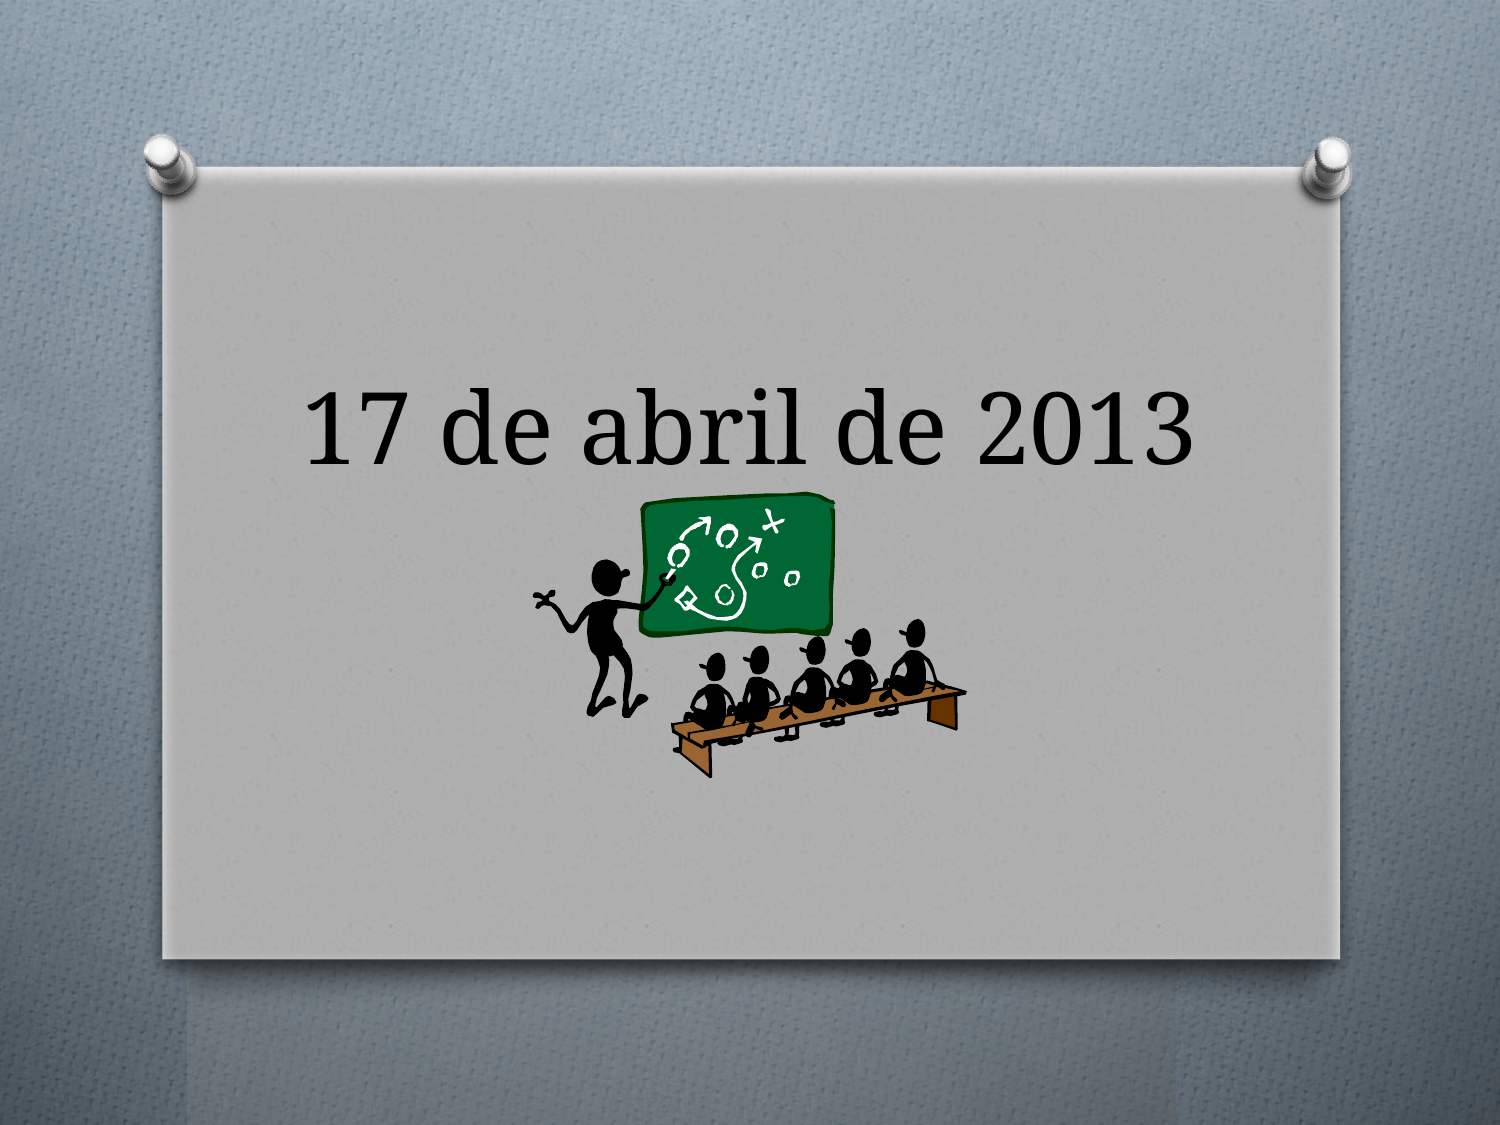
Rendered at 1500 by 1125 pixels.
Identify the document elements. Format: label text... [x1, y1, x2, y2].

title 17 de abril de 2013 [280, 191, 1220, 492]
picture [1274, 109, 1396, 230]
picture [112, 100, 235, 224]
picture [532, 491, 968, 779]
